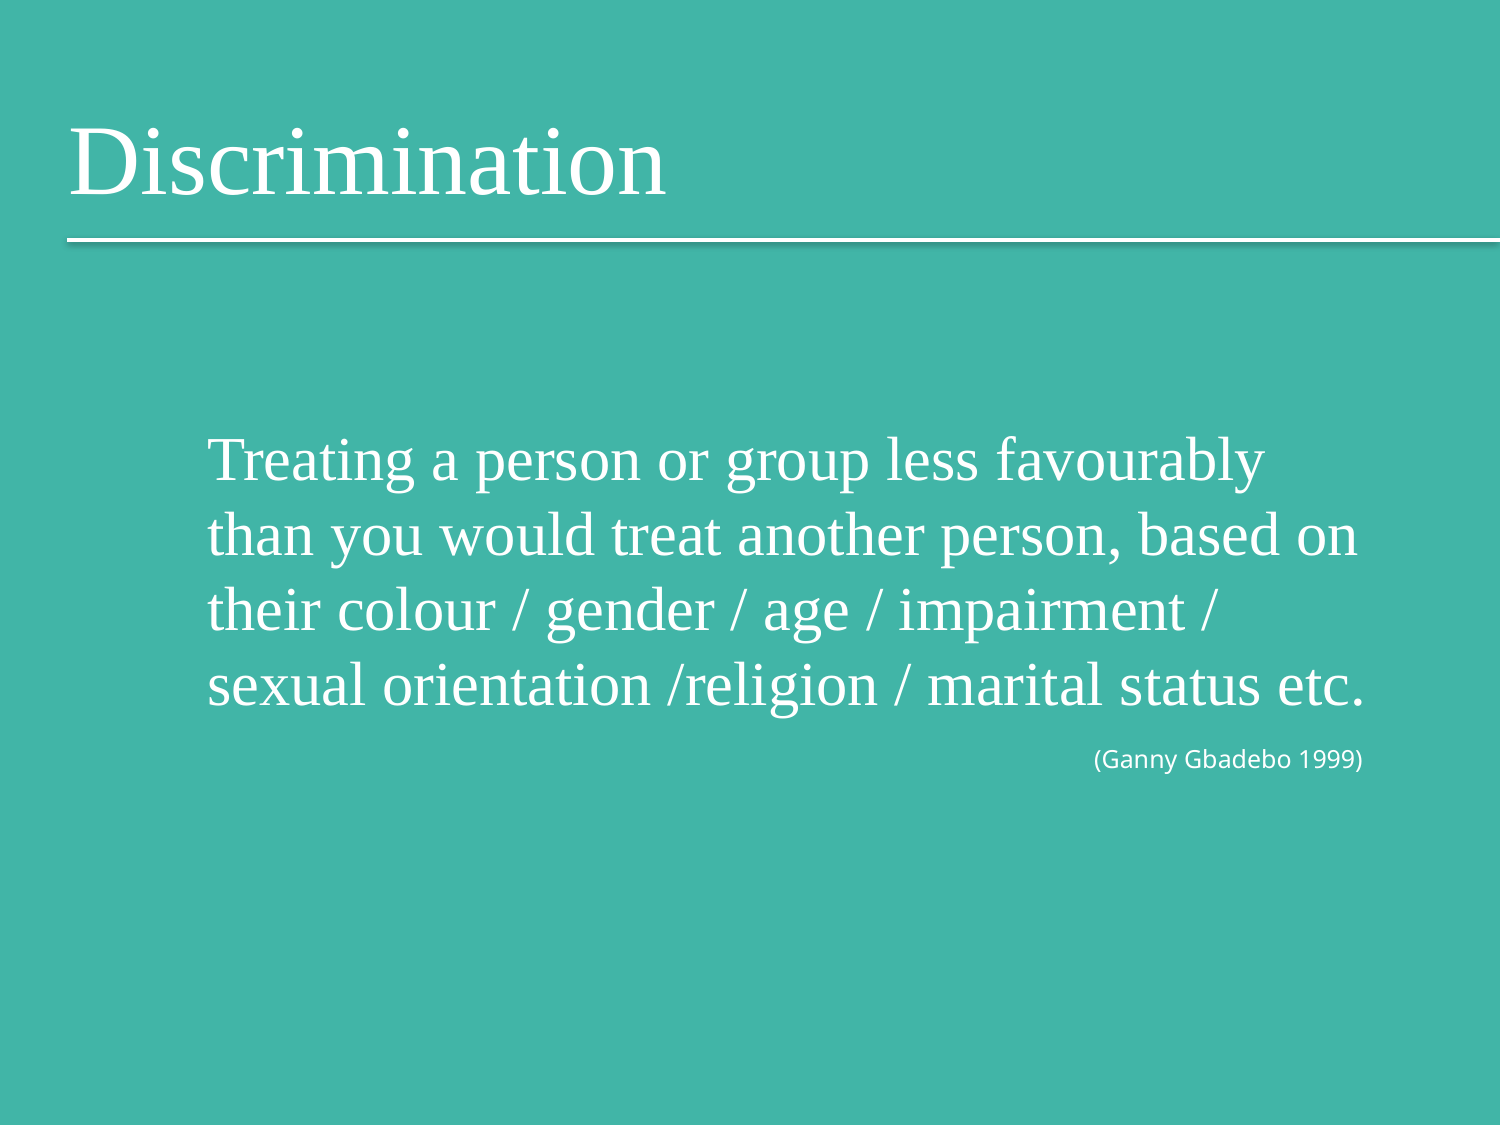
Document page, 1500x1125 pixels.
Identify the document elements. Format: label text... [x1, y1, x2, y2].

text_box Discrimination [53, 21, 912, 310]
list Treating a person or group less favourably than you would treat another person, based on their colour / gender / age / impairment / sexual orientation /religion / marital status etc. (Ganny Gbadebo 1999) [192, 410, 1389, 926]
